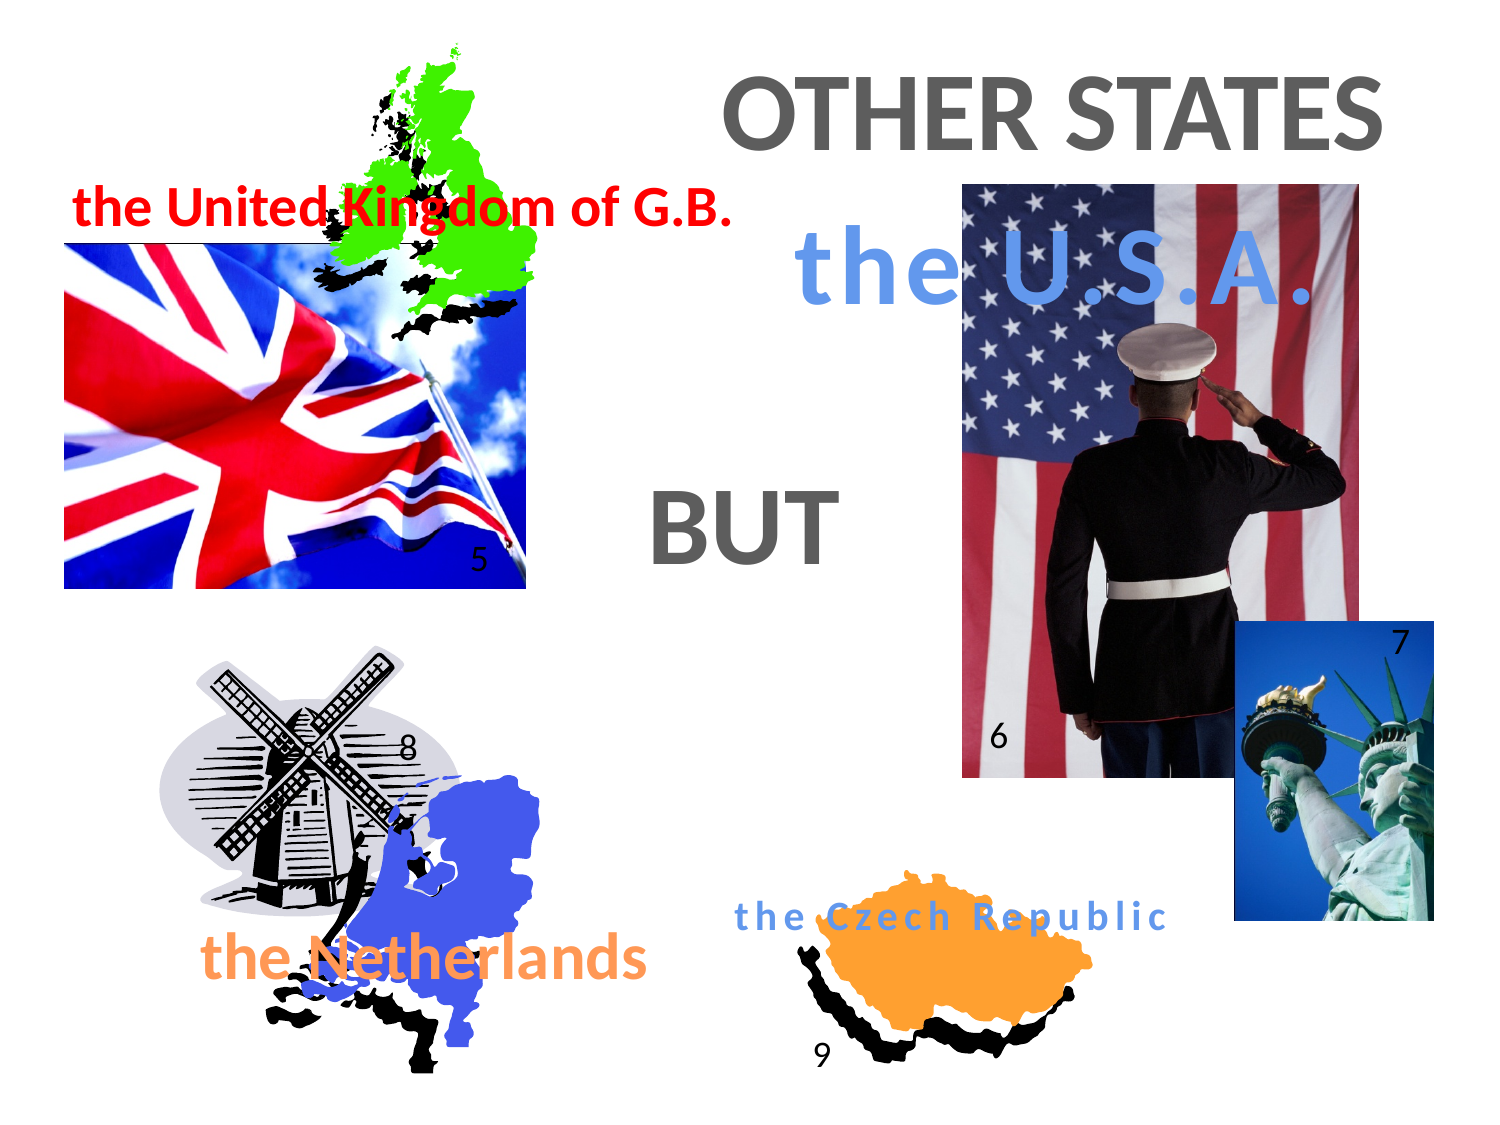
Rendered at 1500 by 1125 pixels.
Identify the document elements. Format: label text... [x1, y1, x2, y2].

text_box OTHER STATES [706, 30, 1402, 181]
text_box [159, 644, 666, 1074]
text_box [714, 869, 1187, 1084]
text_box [52, 42, 754, 590]
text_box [773, 184, 1435, 922]
text_box BUT [755, 444, 768, 595]
